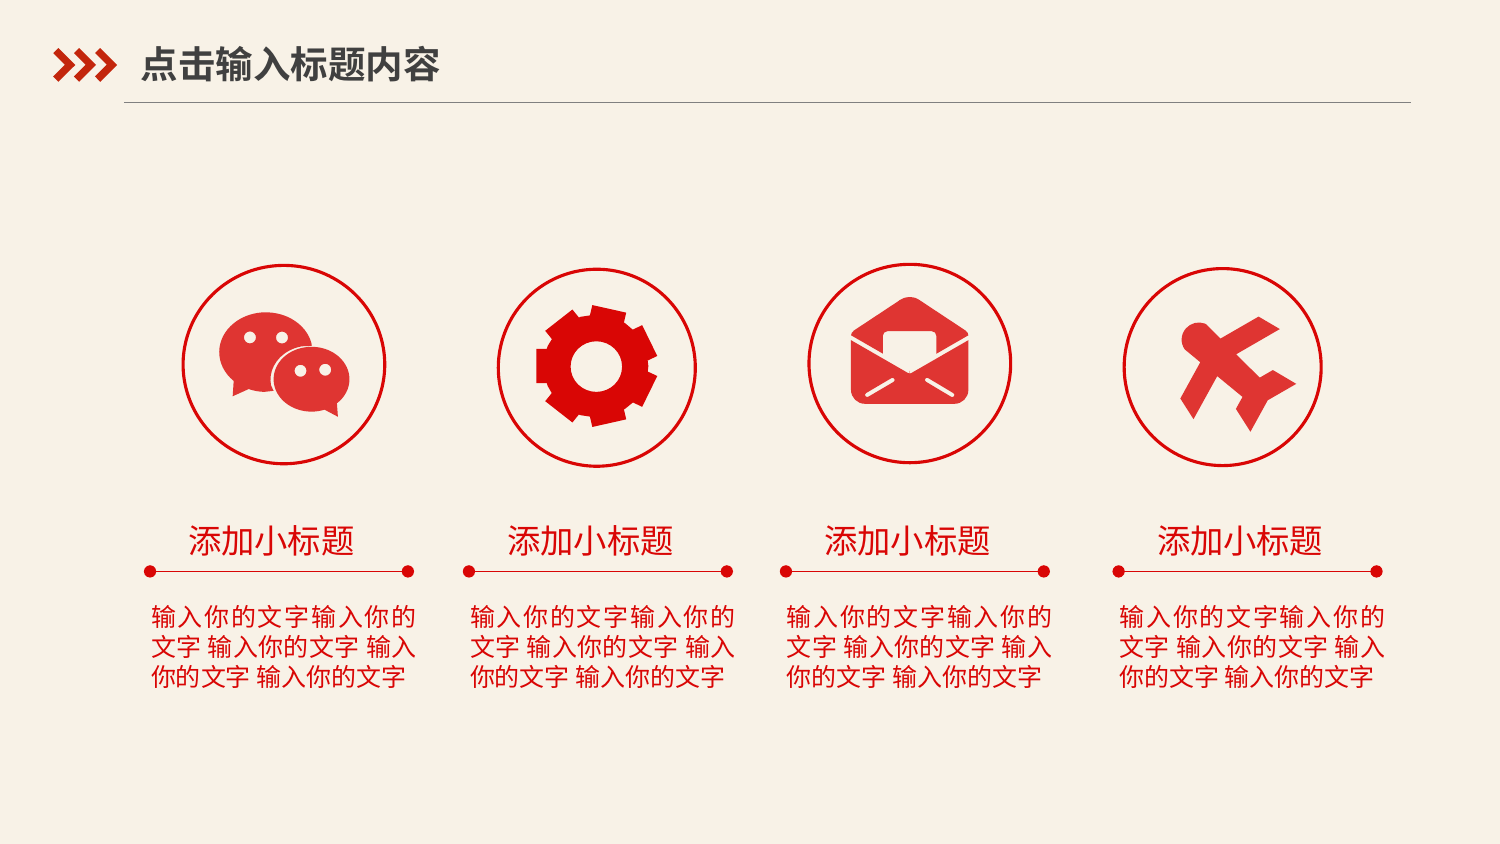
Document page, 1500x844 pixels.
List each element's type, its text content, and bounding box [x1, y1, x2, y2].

text_box 输入你的文字输入你的文字 输入你的文字 输入你的文字 输入你的文字 [136, 593, 432, 699]
text_box 输入你的文字输入你的文字 输入你的文字 输入你的文字 输入你的文字 [1104, 593, 1401, 699]
text_box 添加小标题 [492, 512, 713, 567]
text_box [808, 264, 1011, 463]
text_box 输入你的文字输入你的文字 输入你的文字 输入你的文字 输入你的文字 [772, 593, 1068, 699]
text_box 点击输入标题内容 [140, 32, 491, 95]
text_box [498, 269, 696, 467]
text_box 添加小标题 [809, 512, 1030, 567]
text_box 添加小标题 [173, 512, 394, 567]
text_box 添加小标题 [1142, 512, 1363, 567]
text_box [1124, 268, 1322, 466]
text_box 输入你的文字输入你的文字 输入你的文字 输入你的文字 输入你的文字 [455, 593, 751, 699]
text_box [183, 265, 385, 464]
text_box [52, 47, 118, 82]
